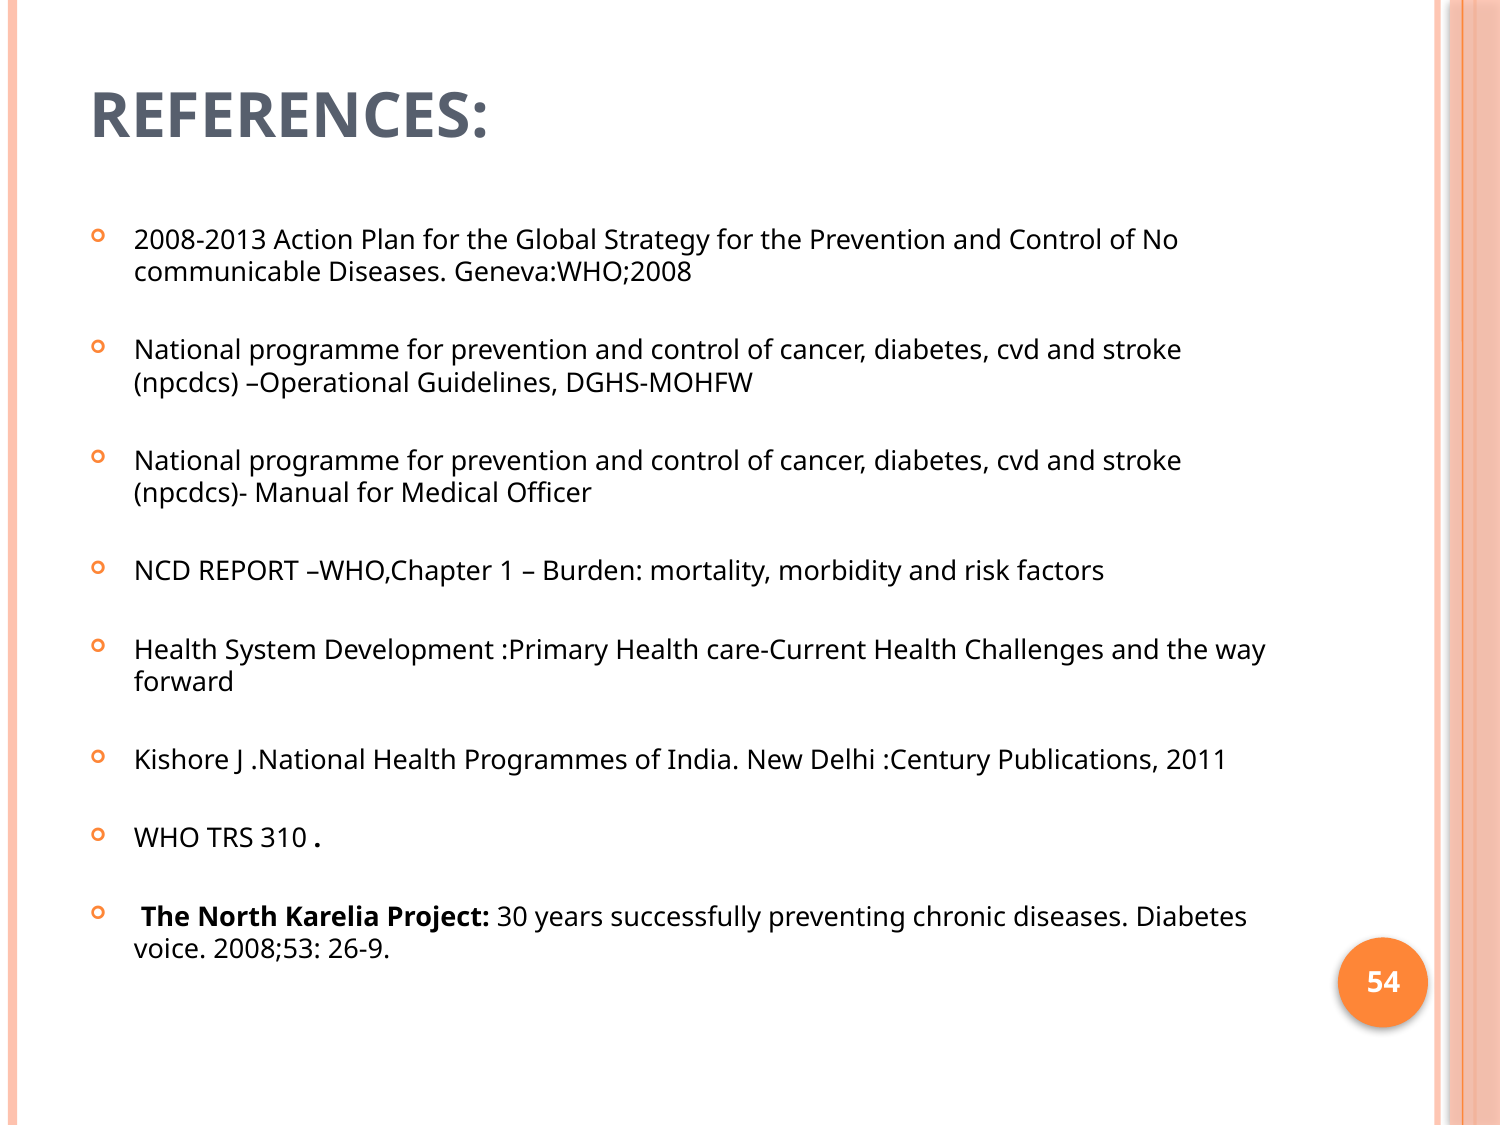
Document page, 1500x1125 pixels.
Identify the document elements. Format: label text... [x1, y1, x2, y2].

title References: [75, 45, 1300, 175]
list 2008-2013 Action Plan for the Global Strategy for the Prevention and Control of No communicable Diseases. Geneva:WHO;2008 National programme for prevention and control of cancer, diabetes, cvd and stroke (npcdcs) –Operational Guidelines, DGHS-MOHFW National programme for prevention and control of cancer, diabetes, cvd and stroke (npcdcs)- Manual for Medical Officer NCD REPORT –WHO,Chapter 1 – Burden: mortality, morbidity and risk factors Health System Development :Primary Health care-Current Health Challenges and the way forward Kishore J .National Health Programmes of India. New Delhi :Century Publications, 2011 WHO TRS 310 . The North Karelia Project: 30 years successfully preventing chronic diseases. Diabetes voice. 2008;53: 26-9. [75, 175, 1300, 1062]
slide_number 54 [1333, 940, 1434, 1027]
